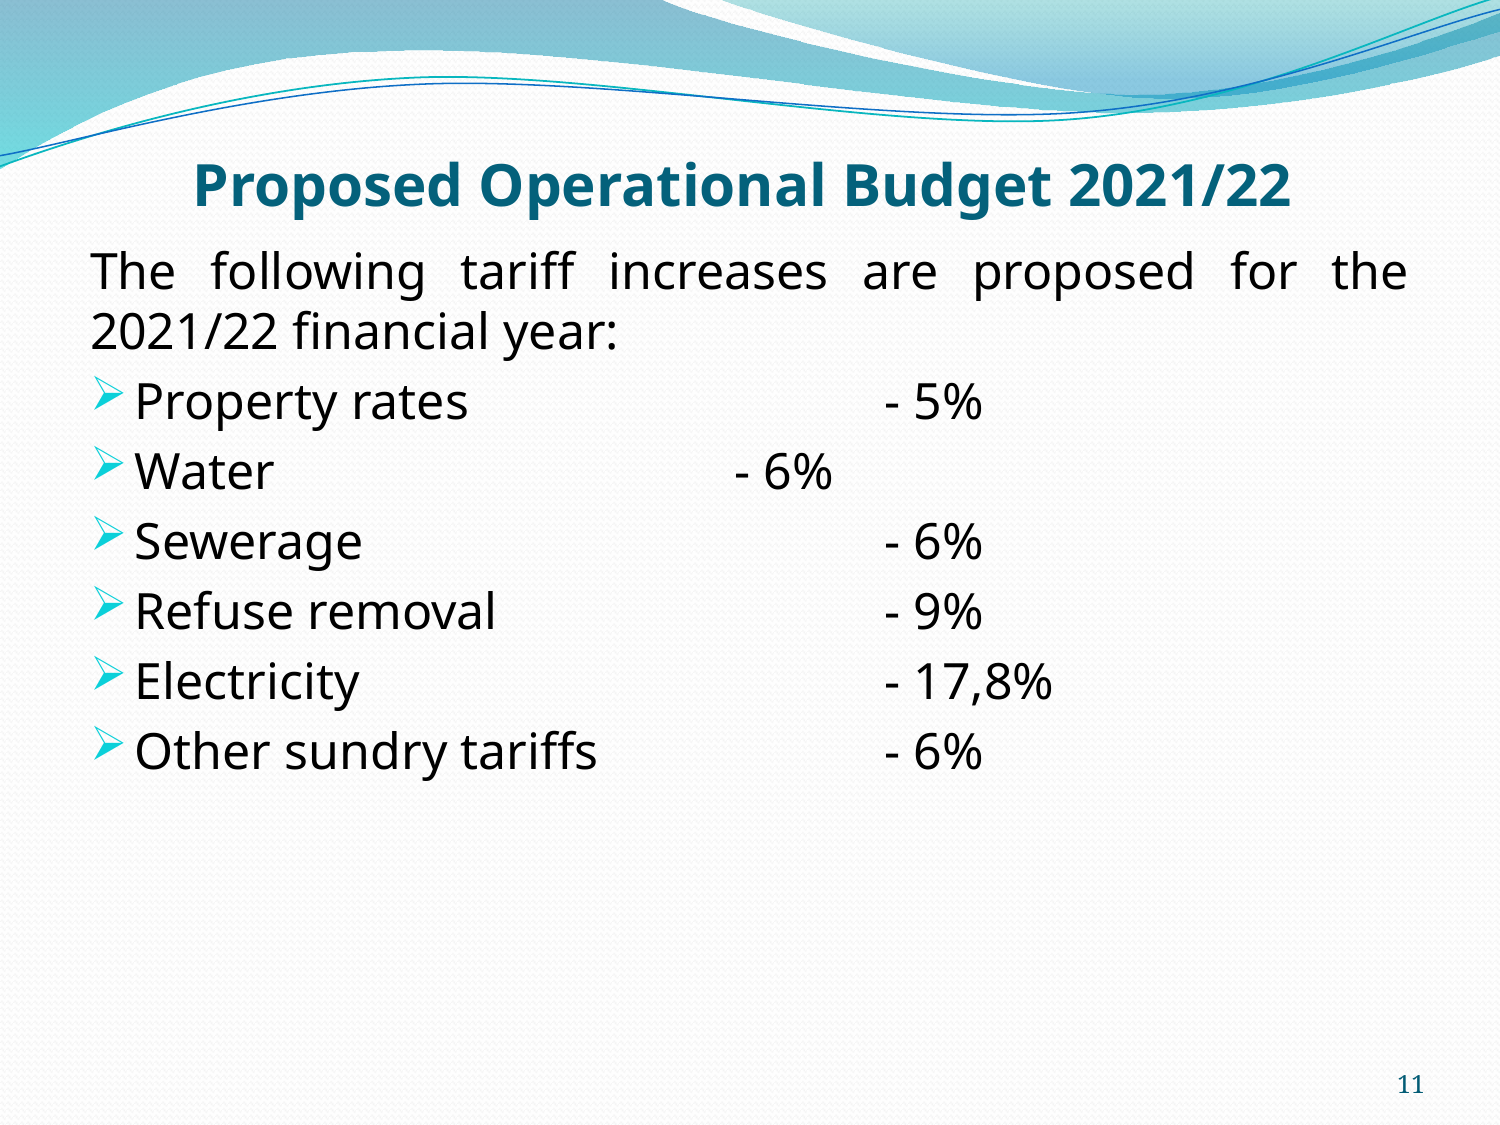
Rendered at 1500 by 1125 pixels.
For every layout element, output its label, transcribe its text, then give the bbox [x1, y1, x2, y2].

slide_number 11 [1299, 1042, 1425, 1103]
title Proposed Operational Budget 2021/22 [74, 115, 1426, 231]
list The following tariff increases are proposed for the 2021/22 financial year: Property rates - 5% Water - 6% Sewerage - 6% Refuse removal - 9% Electricity - 17,8% Other sundry tariffs - 6% [74, 231, 1426, 1038]
